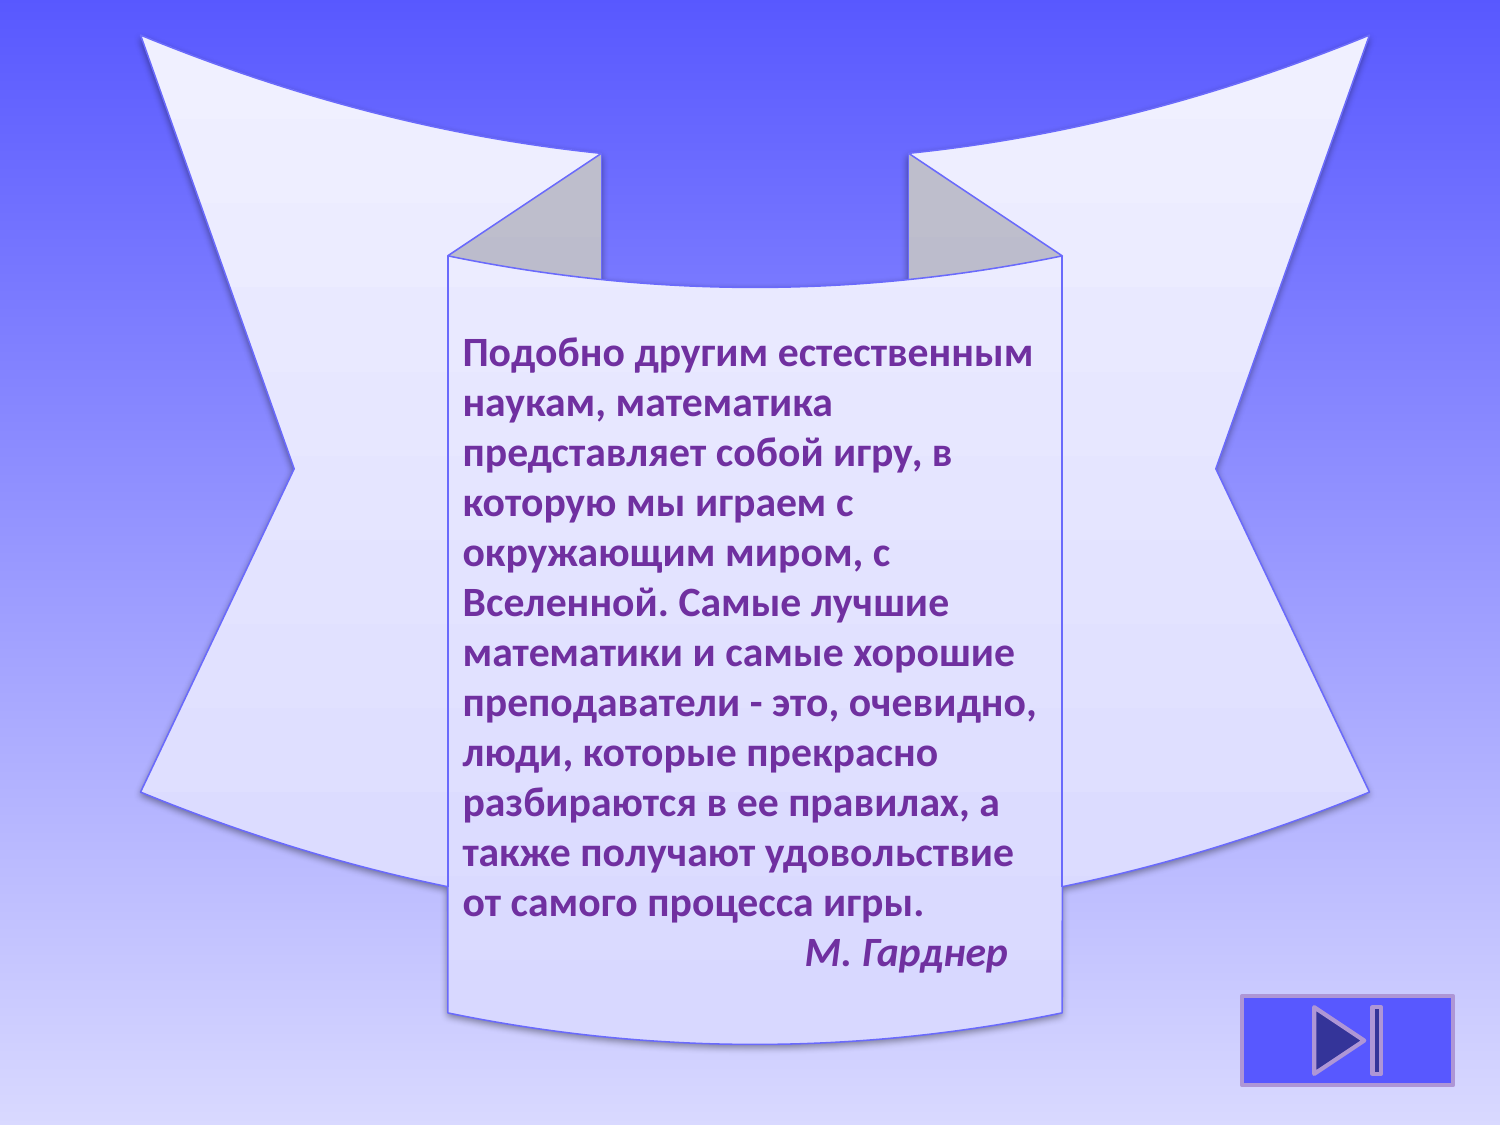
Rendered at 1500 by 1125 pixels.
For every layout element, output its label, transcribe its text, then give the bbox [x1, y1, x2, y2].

text_box [1240, 994, 1455, 1087]
text_box Подобно другим естественным наукам, математика представляет собой игру, в которую мы играем с окружающим миром, с Вселенной. Самые лучшие математики и самые хорошие преподаватели - это, очевидно, люди, которые прекрасно разбираются в ее правилах, а также получают удовольствие от самого процесса игры. М. Гарднер [139, 34, 1371, 1046]
